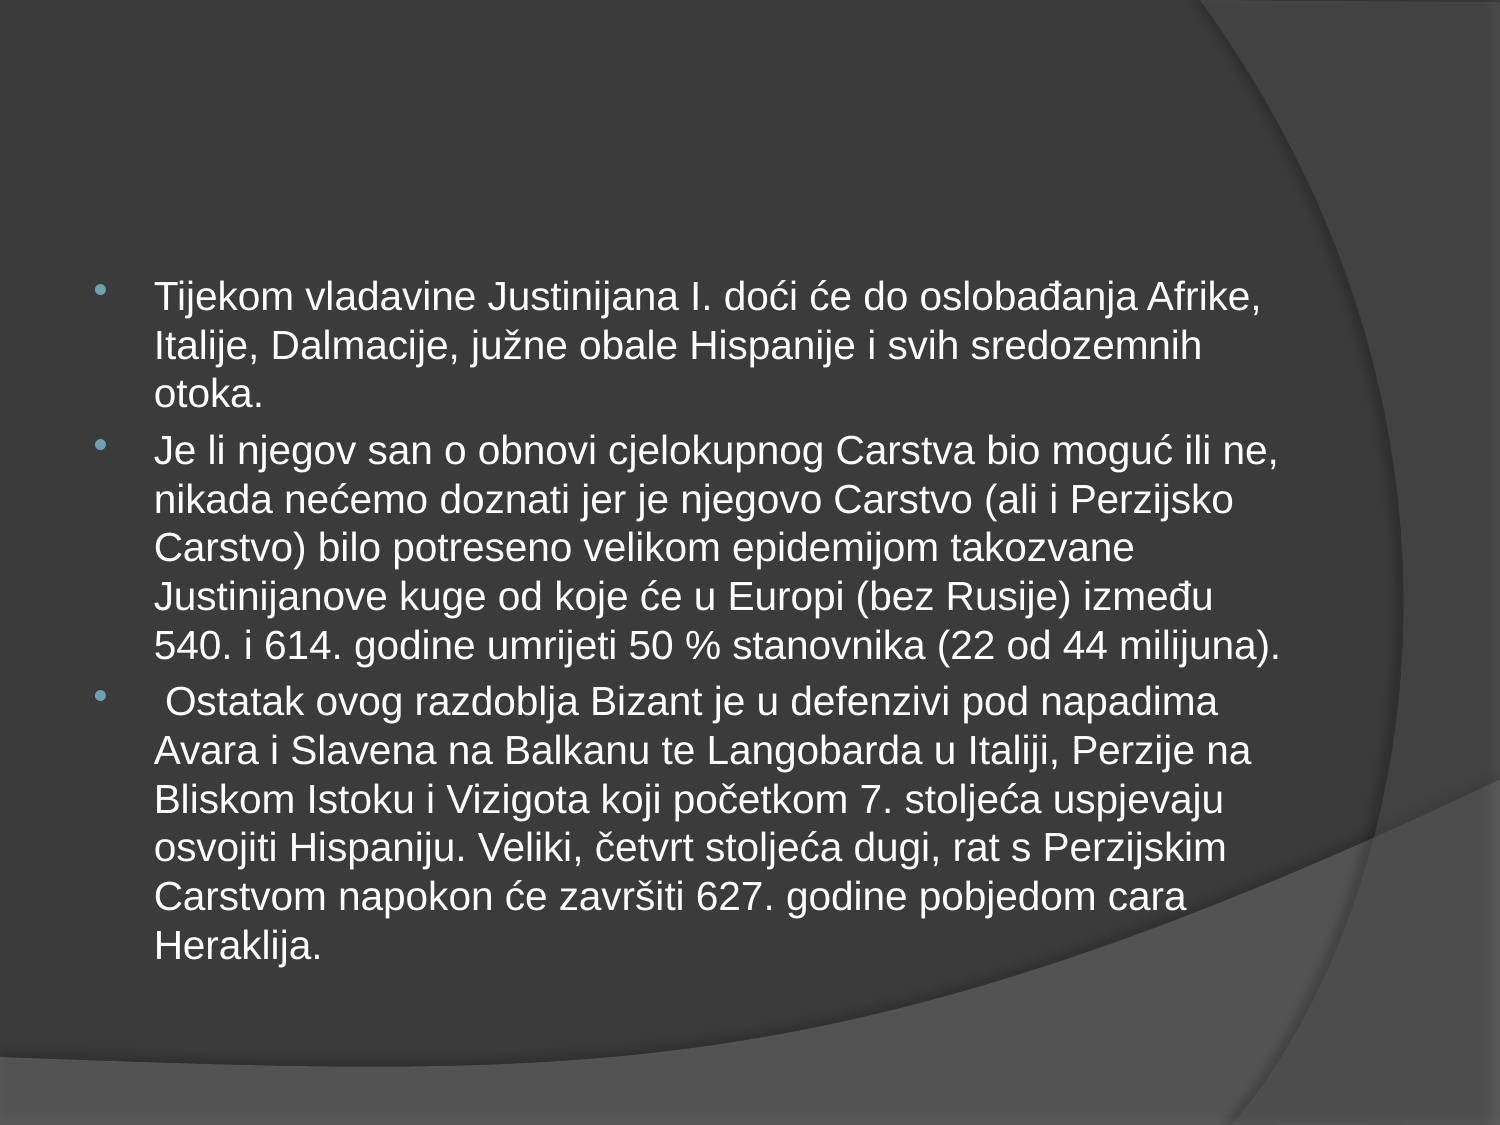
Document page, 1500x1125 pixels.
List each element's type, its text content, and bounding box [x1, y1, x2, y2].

list Tijekom vladavine Justinijana I. doći će do oslobađanja Afrike, Italije, Dalmacije, južne obale Hispanije i svih sredozemnih otoka. Je li njegov san o obnovi cjelokupnog Carstva bio moguć ili ne, nikada nećemo doznati jer je njegovo Carstvo (ali i Perzijsko Carstvo) bilo potreseno velikom epidemijom takozvane Justinijanove kuge od koje će u Europi (bez Rusije) između 540. i 614. godine umrijeti 50 % stanovnika (22 od 44 milijuna). Ostatak ovog razdoblja Bizant je u defenzivi pod napadima Avara i Slavena na Balkanu te Langobarda u Italiji, Perzije na Bliskom Istoku i Vizigota koji početkom 7. stoljeća uspjevaju osvojiti Hispaniju. Veliki, četvrt stoljeća dugi, rat s Perzijskim Carstvom napokon će završiti 627. godine pobjedom cara Heraklija. [75, 262, 1300, 1005]
